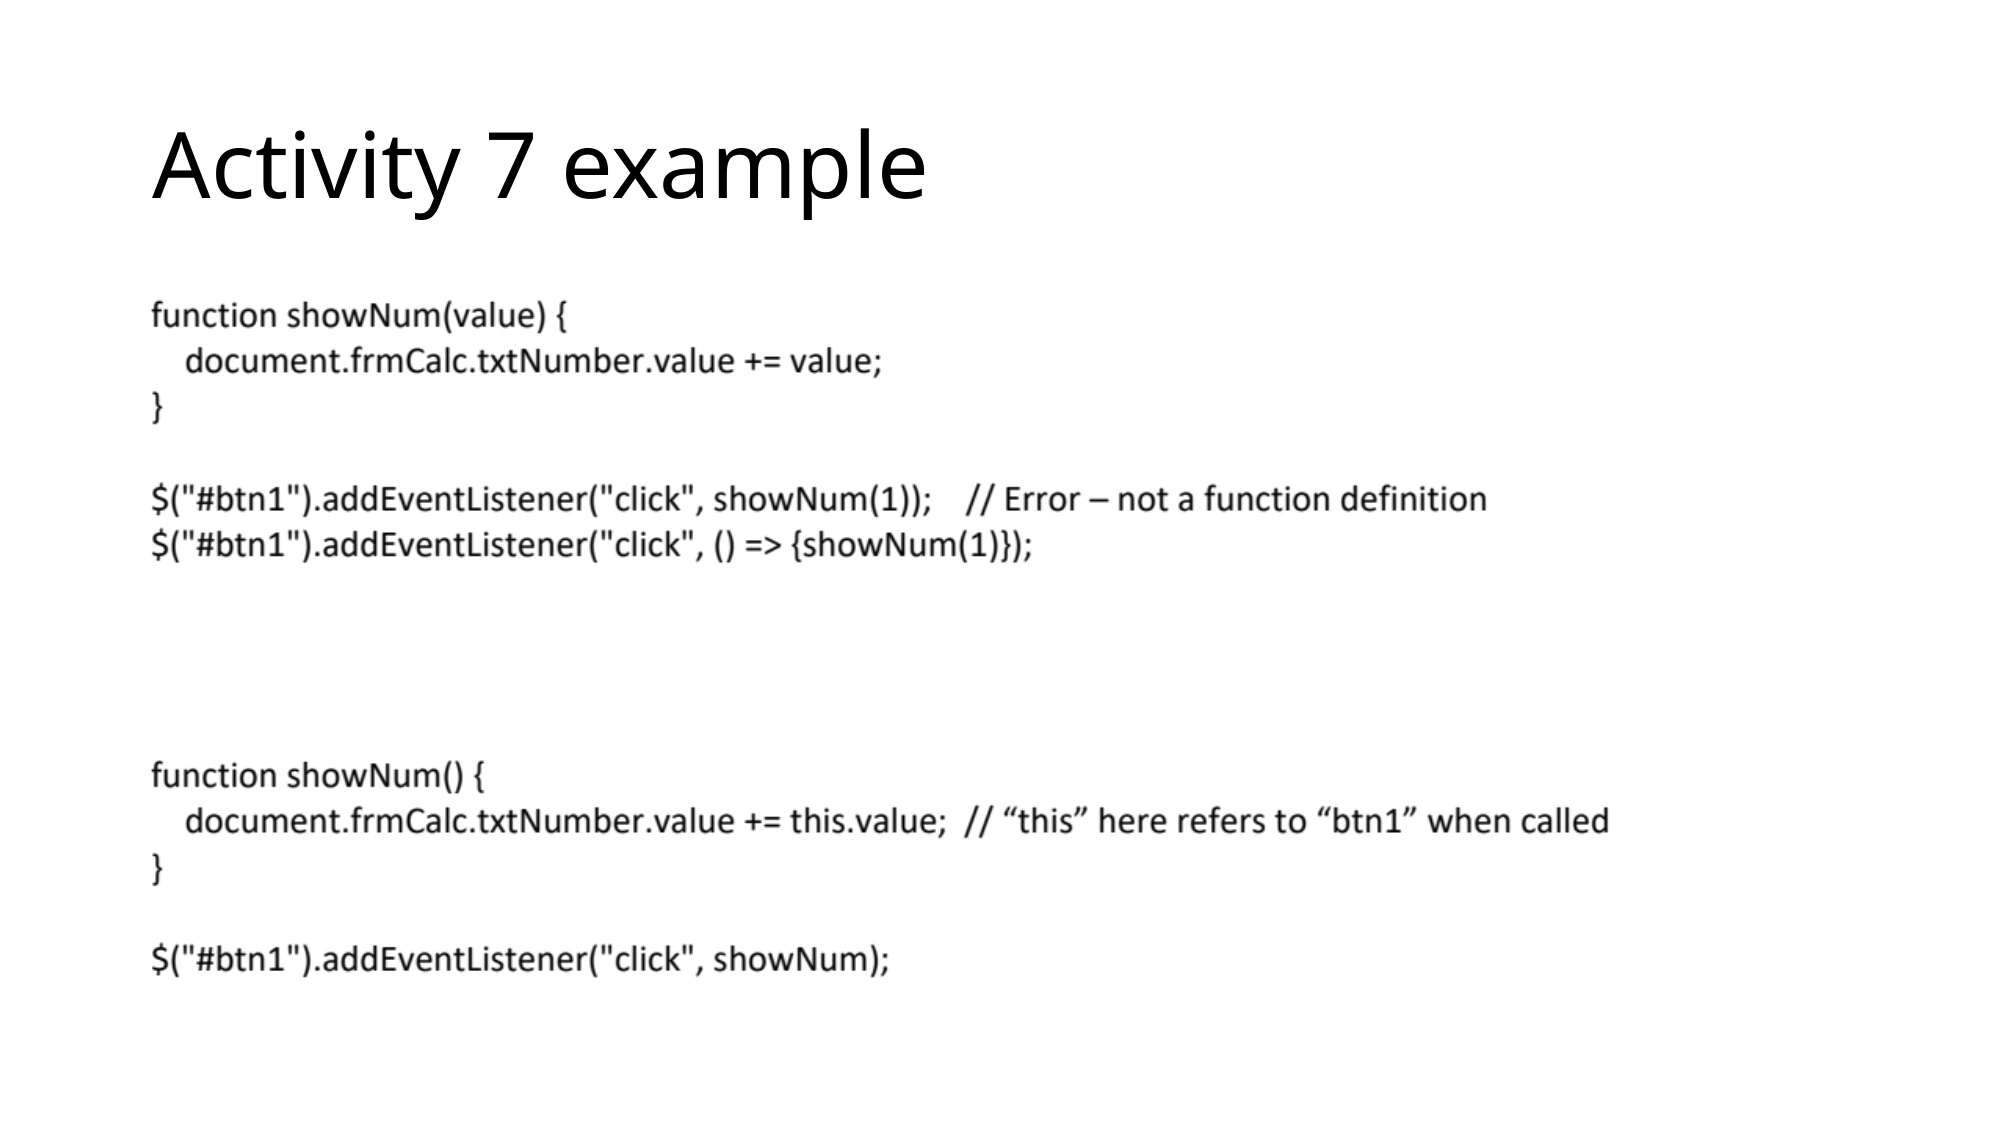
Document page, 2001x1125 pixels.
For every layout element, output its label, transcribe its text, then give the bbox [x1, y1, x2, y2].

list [151, 291, 1652, 979]
title Activity 7 example [137, 59, 1863, 278]
